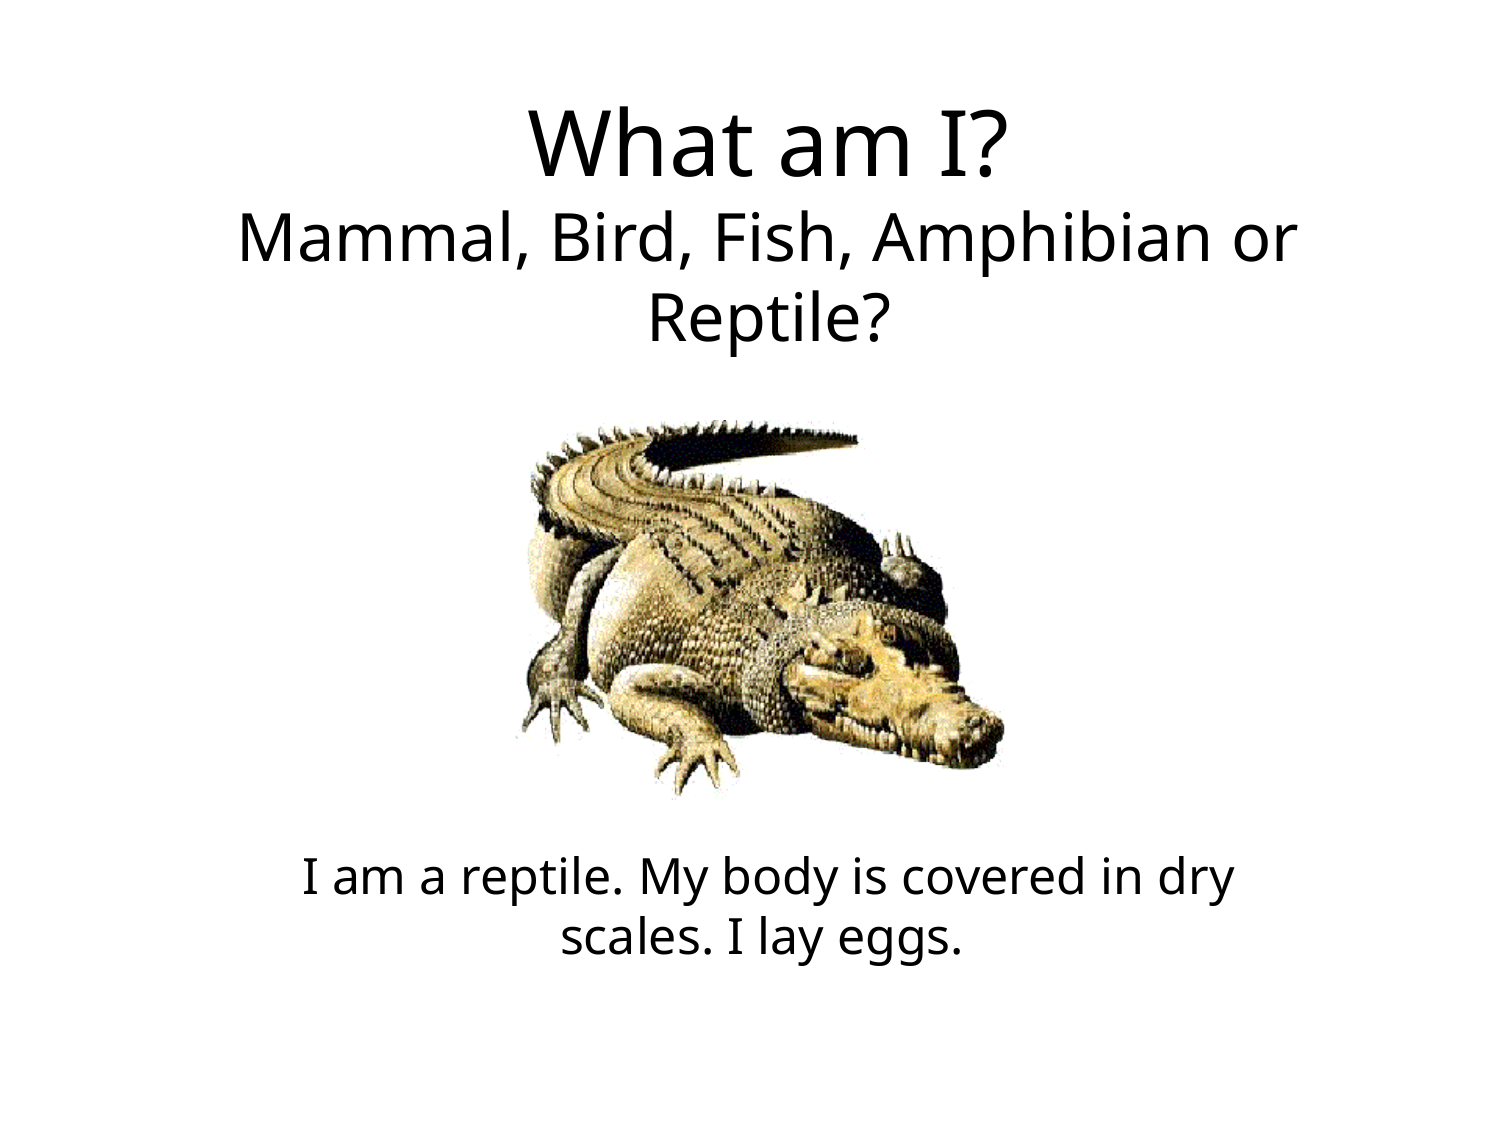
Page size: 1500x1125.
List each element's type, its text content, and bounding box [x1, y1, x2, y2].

text_box I am a reptile. My body is covered in dry scales. I lay eggs. [212, 837, 1325, 973]
picture [488, 420, 1012, 801]
text_box What am I? Mammal, Bird, Fish, Amphibian or Reptile? [124, 137, 1413, 413]
